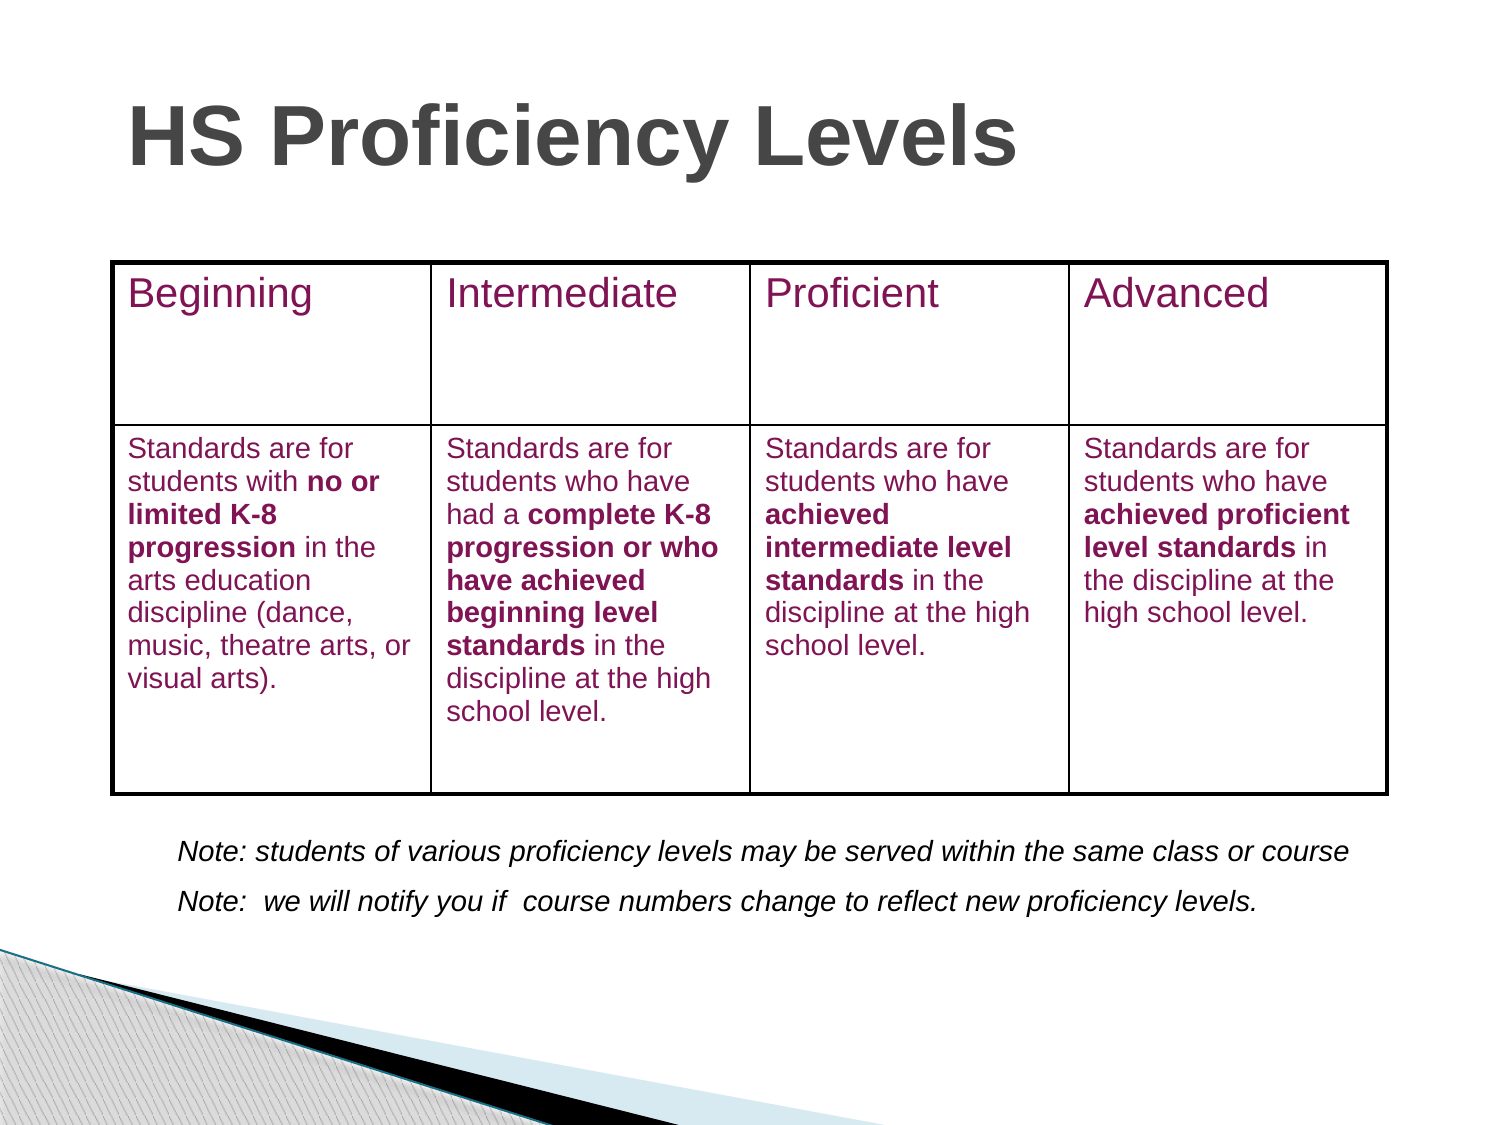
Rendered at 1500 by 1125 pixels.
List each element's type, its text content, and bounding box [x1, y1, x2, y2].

table_cell Standards are for students who have achieved intermediate level standards in the discipline at the high school level. [751, 426, 1068, 792]
table_cell Standards are for students who have had a complete K-8 progression or who have achieved beginning level standards in the discipline at the high school level. [432, 426, 749, 792]
table_cell Standards are for students who have achieved proficient level standards in the discipline at the high school level. [1070, 426, 1385, 792]
table_header Beginning [115, 265, 430, 424]
title HS Proficiency Levels [112, 50, 1388, 213]
table_header Intermediate [432, 265, 749, 424]
table_cell Standards are for students with no or limited K-8 progression in the arts education discipline (dance, music, theatre arts, or visual arts). [115, 426, 430, 792]
table_header Advanced [1070, 265, 1385, 424]
table_header Proficient [751, 265, 1068, 424]
text_box Note: students of various proficiency levels may be served within the same class or course Note: we will notify you if course numbers change to reflect new proficiency levels. [162, 825, 1400, 925]
